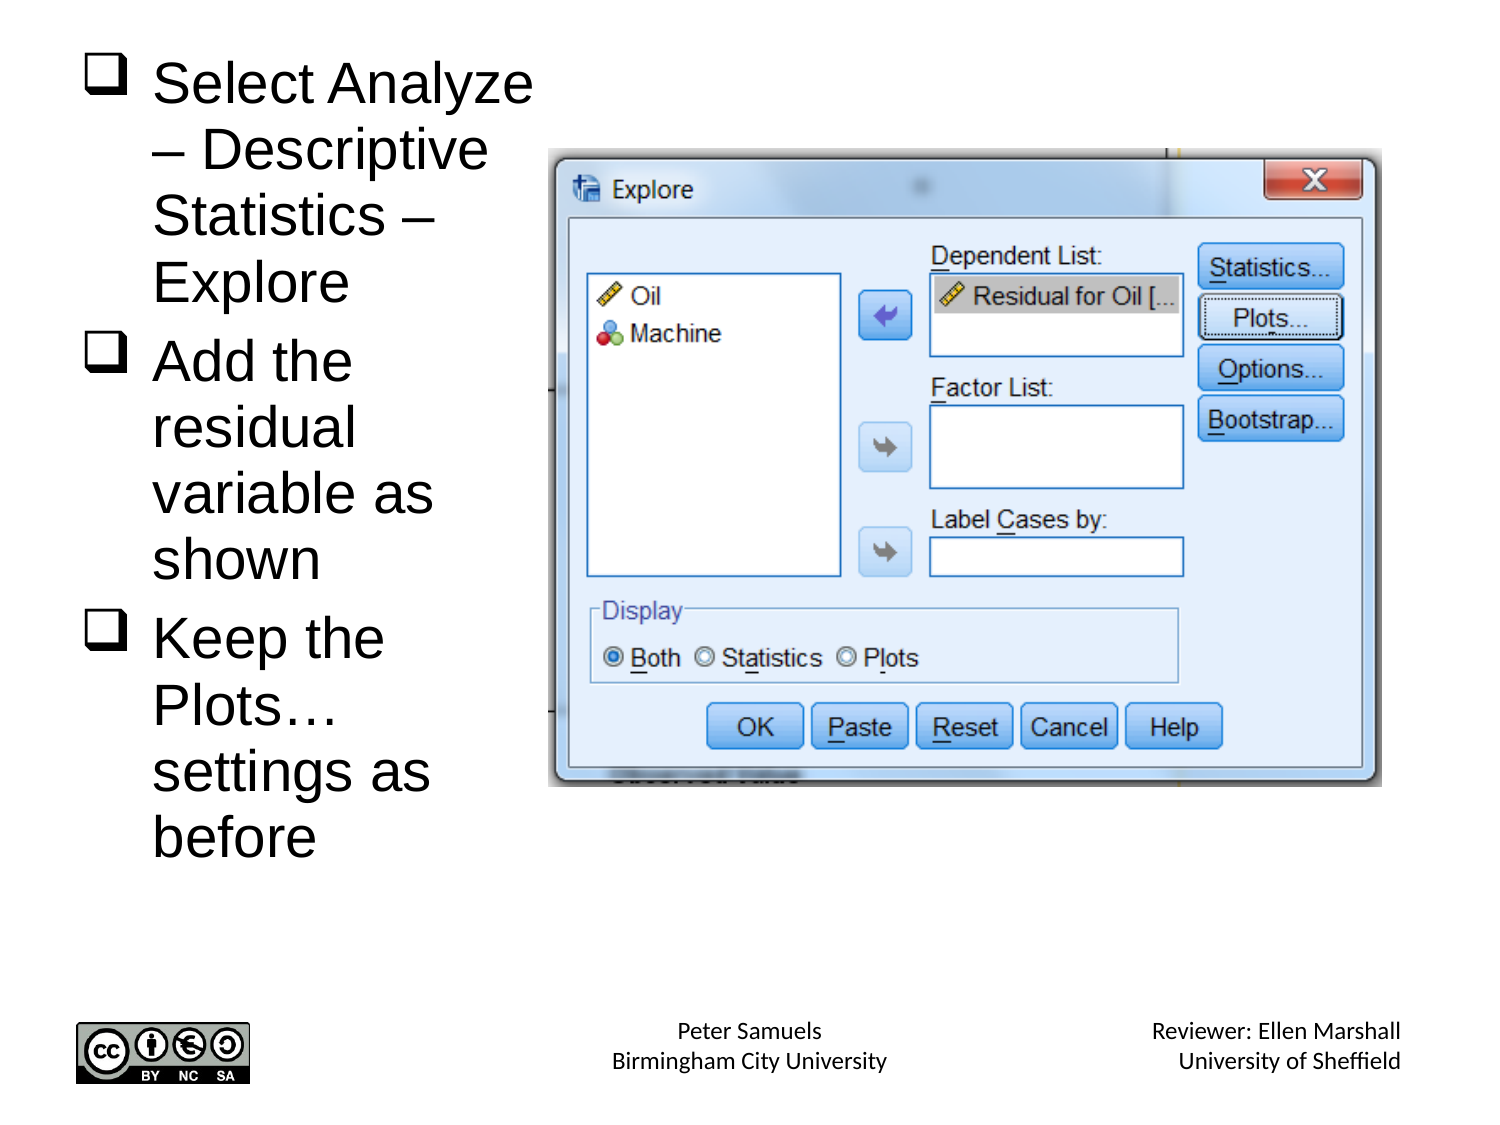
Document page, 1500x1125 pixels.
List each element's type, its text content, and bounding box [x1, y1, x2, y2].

picture [76, 1022, 251, 1084]
text_box Peter Samuels Birmingham City University [549, 1007, 951, 1083]
picture [547, 148, 1382, 788]
list Select Analyze – Descriptive Statistics – Explore Add the residual variable as shown Keep the Plots… settings as before [64, 42, 556, 906]
text_box Reviewer: Ellen Marshall University of Sheffield [1038, 1007, 1417, 1083]
